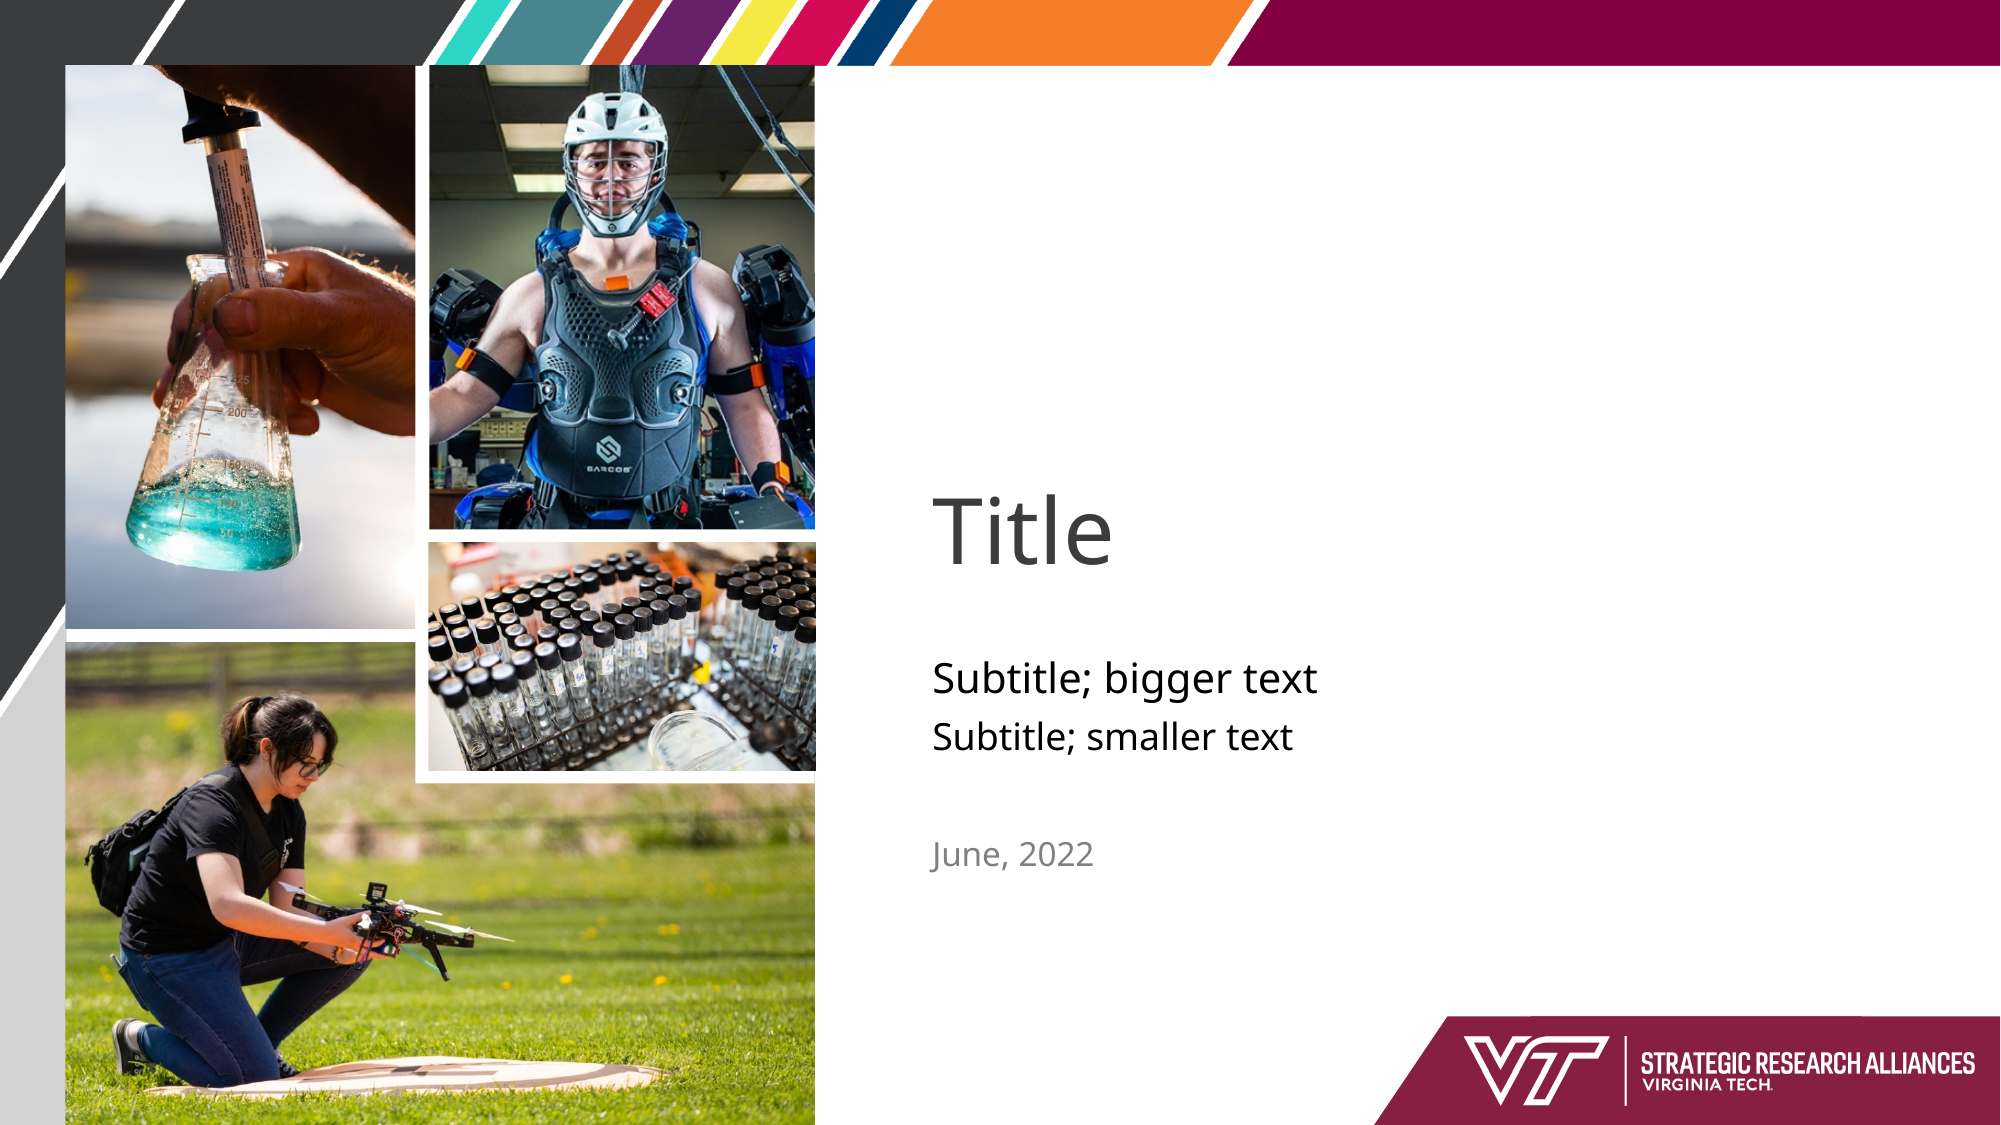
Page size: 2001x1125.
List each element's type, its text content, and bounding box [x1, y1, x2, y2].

list June, 2022 [932, 812, 1820, 873]
picture [1463, 1036, 1975, 1106]
subtitle Subtitle; bigger text Subtitle; smaller text [932, 645, 1942, 749]
title Title [932, 118, 1913, 583]
picture [0, 0, 2001, 1125]
